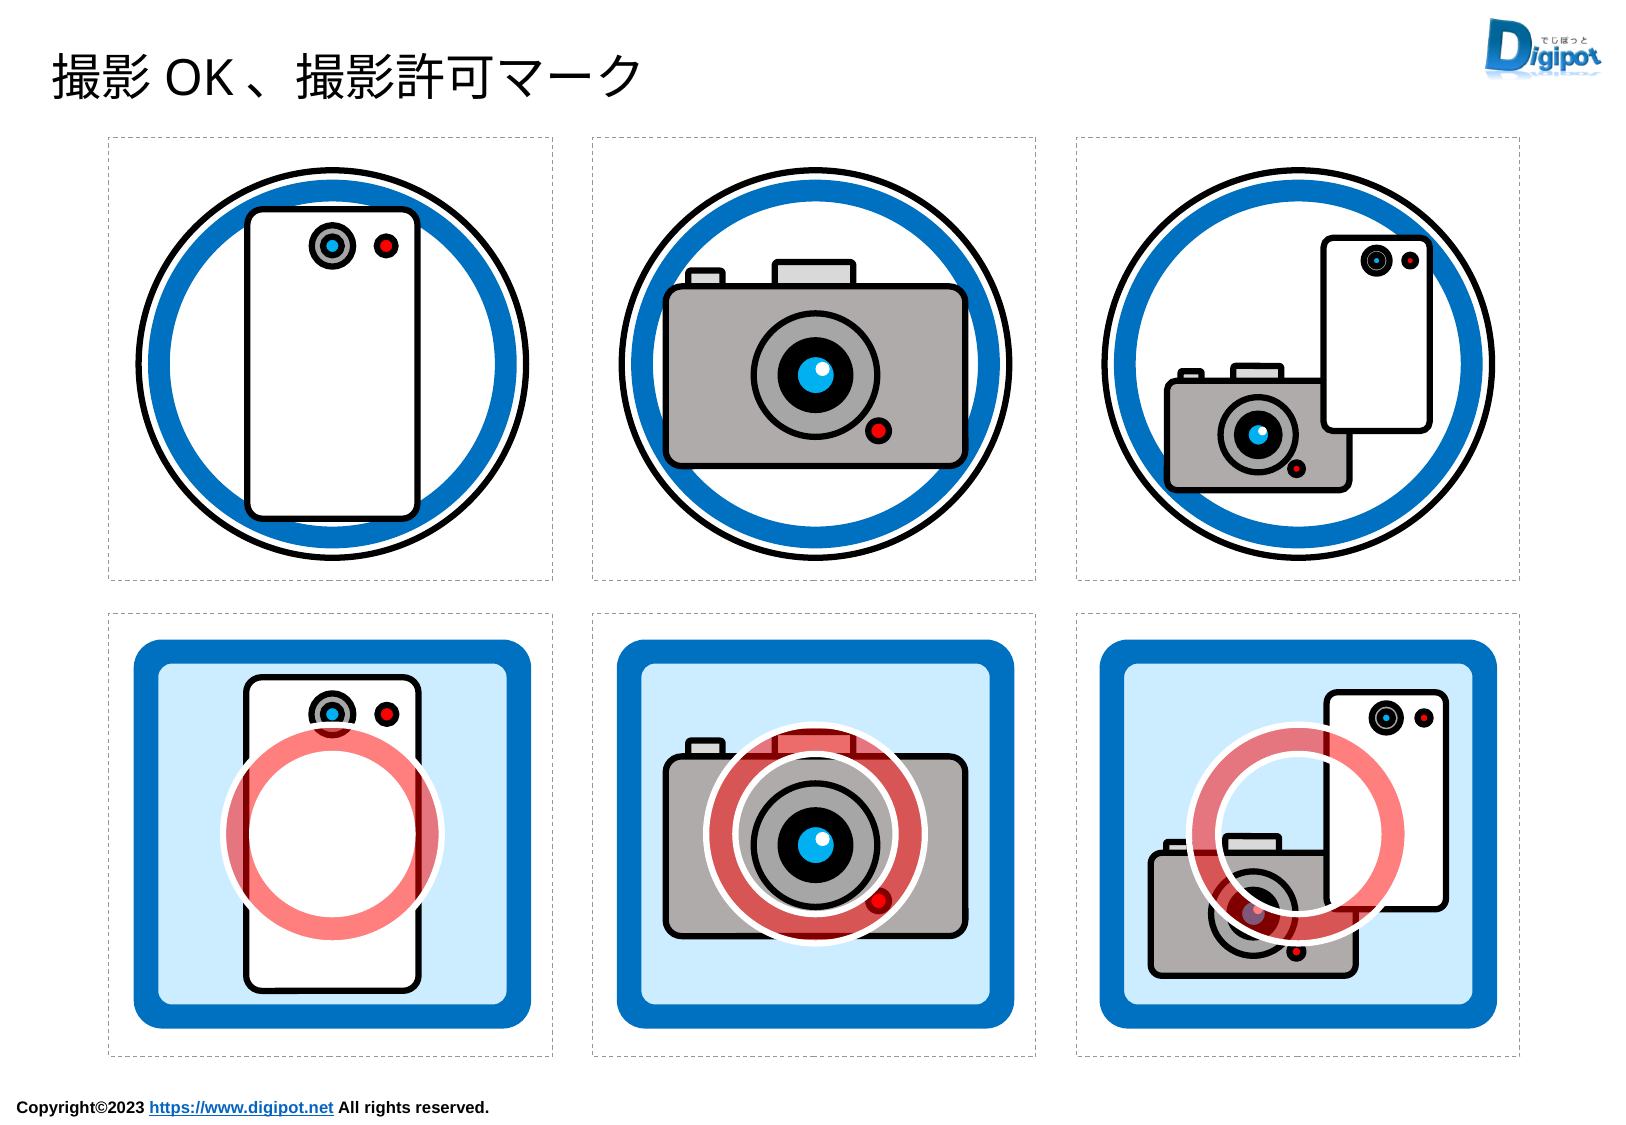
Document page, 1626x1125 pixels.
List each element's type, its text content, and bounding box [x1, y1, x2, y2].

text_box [1099, 639, 1498, 1029]
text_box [621, 170, 1010, 558]
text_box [138, 170, 527, 558]
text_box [1104, 170, 1493, 558]
text_box 撮影OK、撮影許可マーク [37, 38, 661, 113]
picture [1485, 18, 1602, 82]
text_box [616, 639, 1015, 1029]
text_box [133, 639, 532, 1029]
